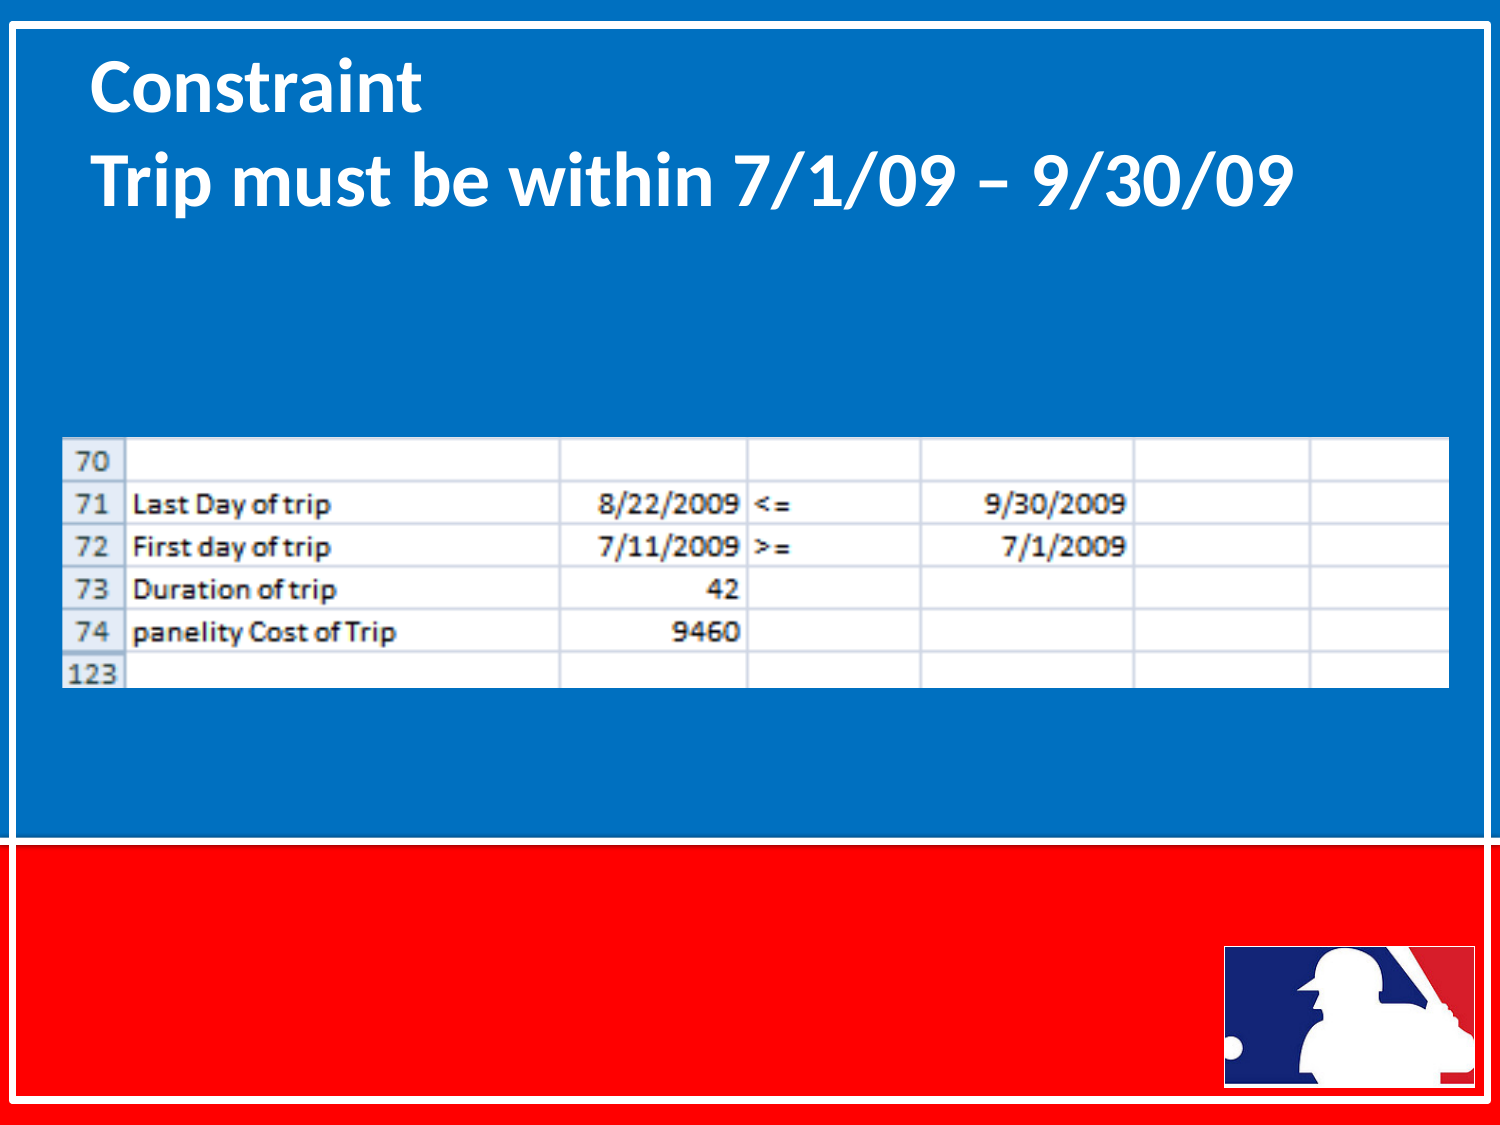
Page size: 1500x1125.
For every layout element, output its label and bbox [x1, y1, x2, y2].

text_box [9, 21, 1491, 1104]
picture [62, 437, 1449, 688]
